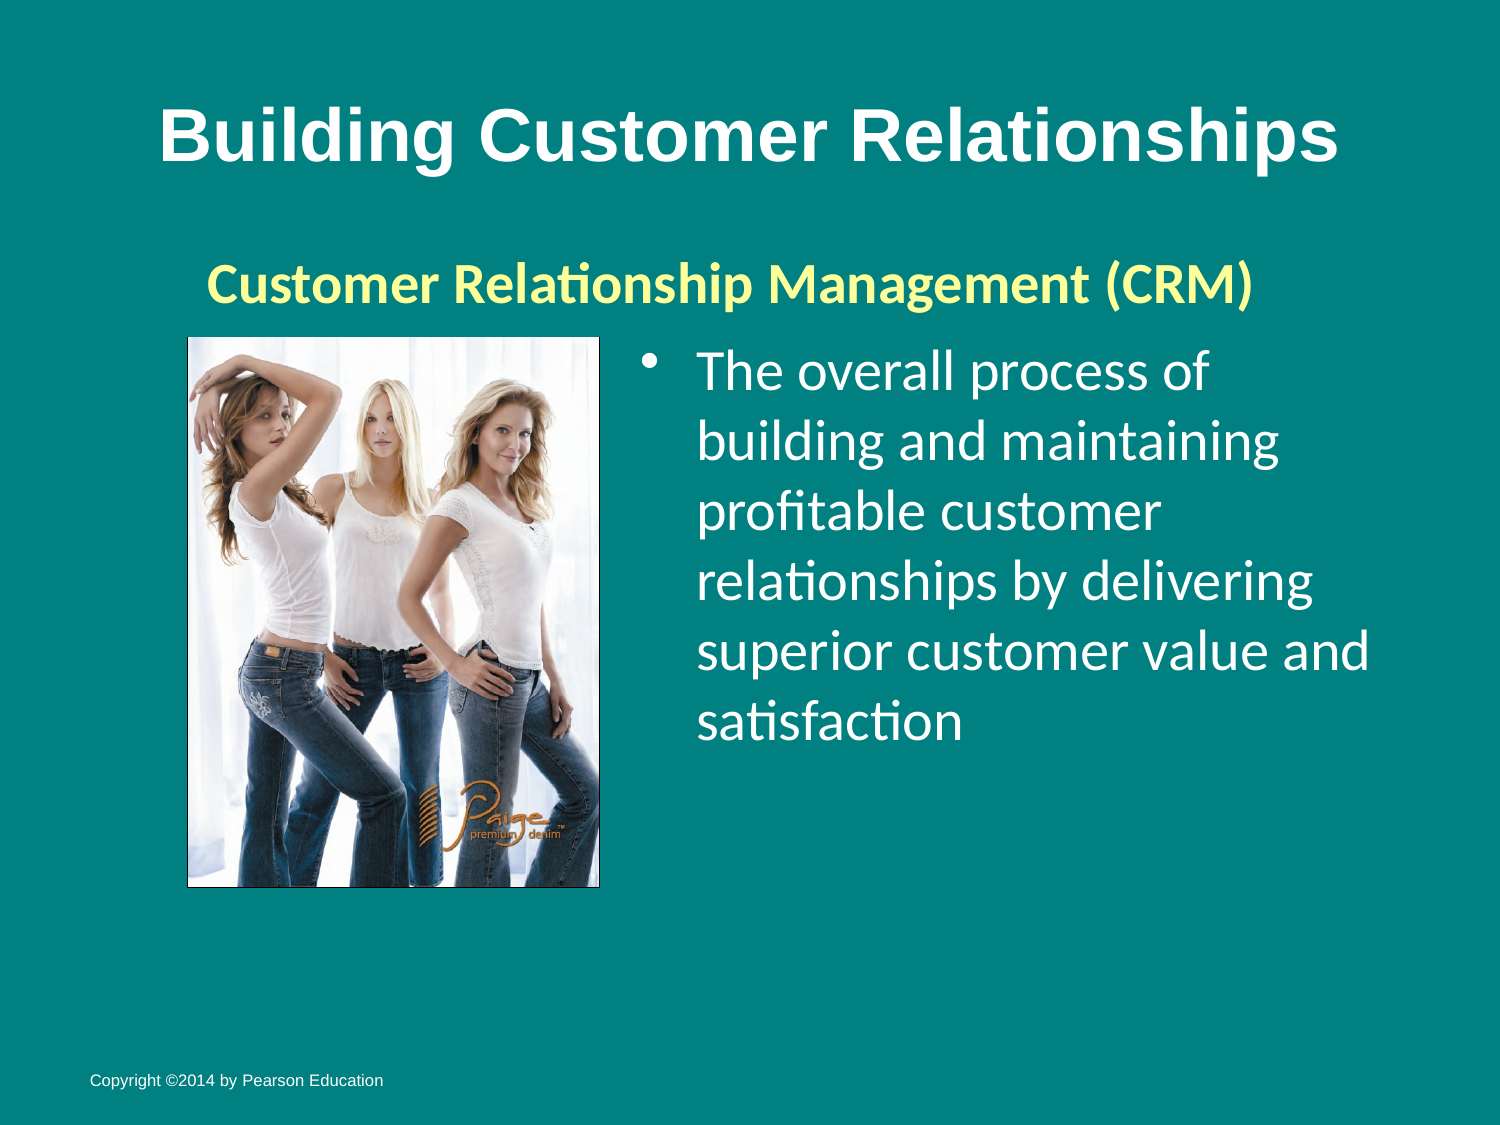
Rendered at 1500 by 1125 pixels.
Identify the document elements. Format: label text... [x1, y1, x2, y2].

list The overall process of building and maintaining profitable customer relationships by delivering superior customer value and satisfaction [624, 324, 1388, 1001]
title Building Customer Relationships [112, 37, 1388, 226]
text_box Copyright ©2014 by Pearson Education [74, 1062, 825, 1098]
picture [187, 337, 601, 888]
list Customer Relationship Management (CRM) [0, 237, 1463, 301]
